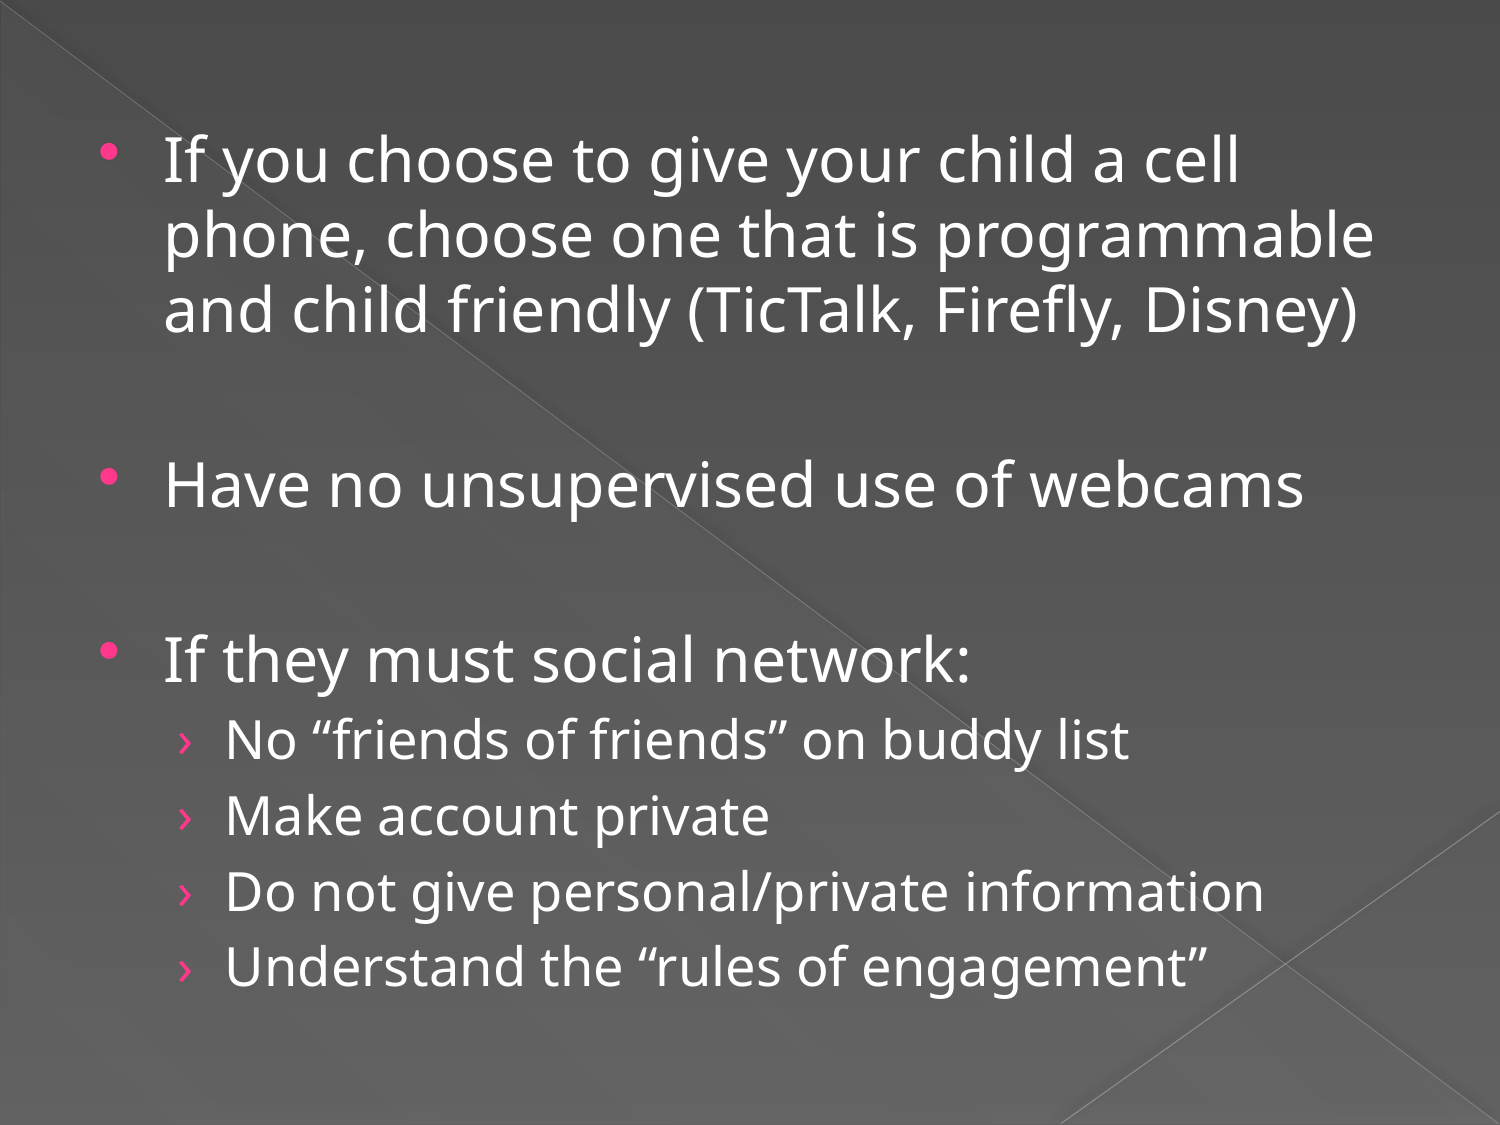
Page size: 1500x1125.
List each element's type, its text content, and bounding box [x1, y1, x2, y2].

list If you choose to give your child a cell phone, choose one that is programmable and child friendly (TicTalk, Firefly, Disney) Have no unsupervised use of webcams If they must social network: No “friends of friends” on buddy list Make account private Do not give personal/private information Understand the “rules of engagement” [74, 112, 1426, 1060]
